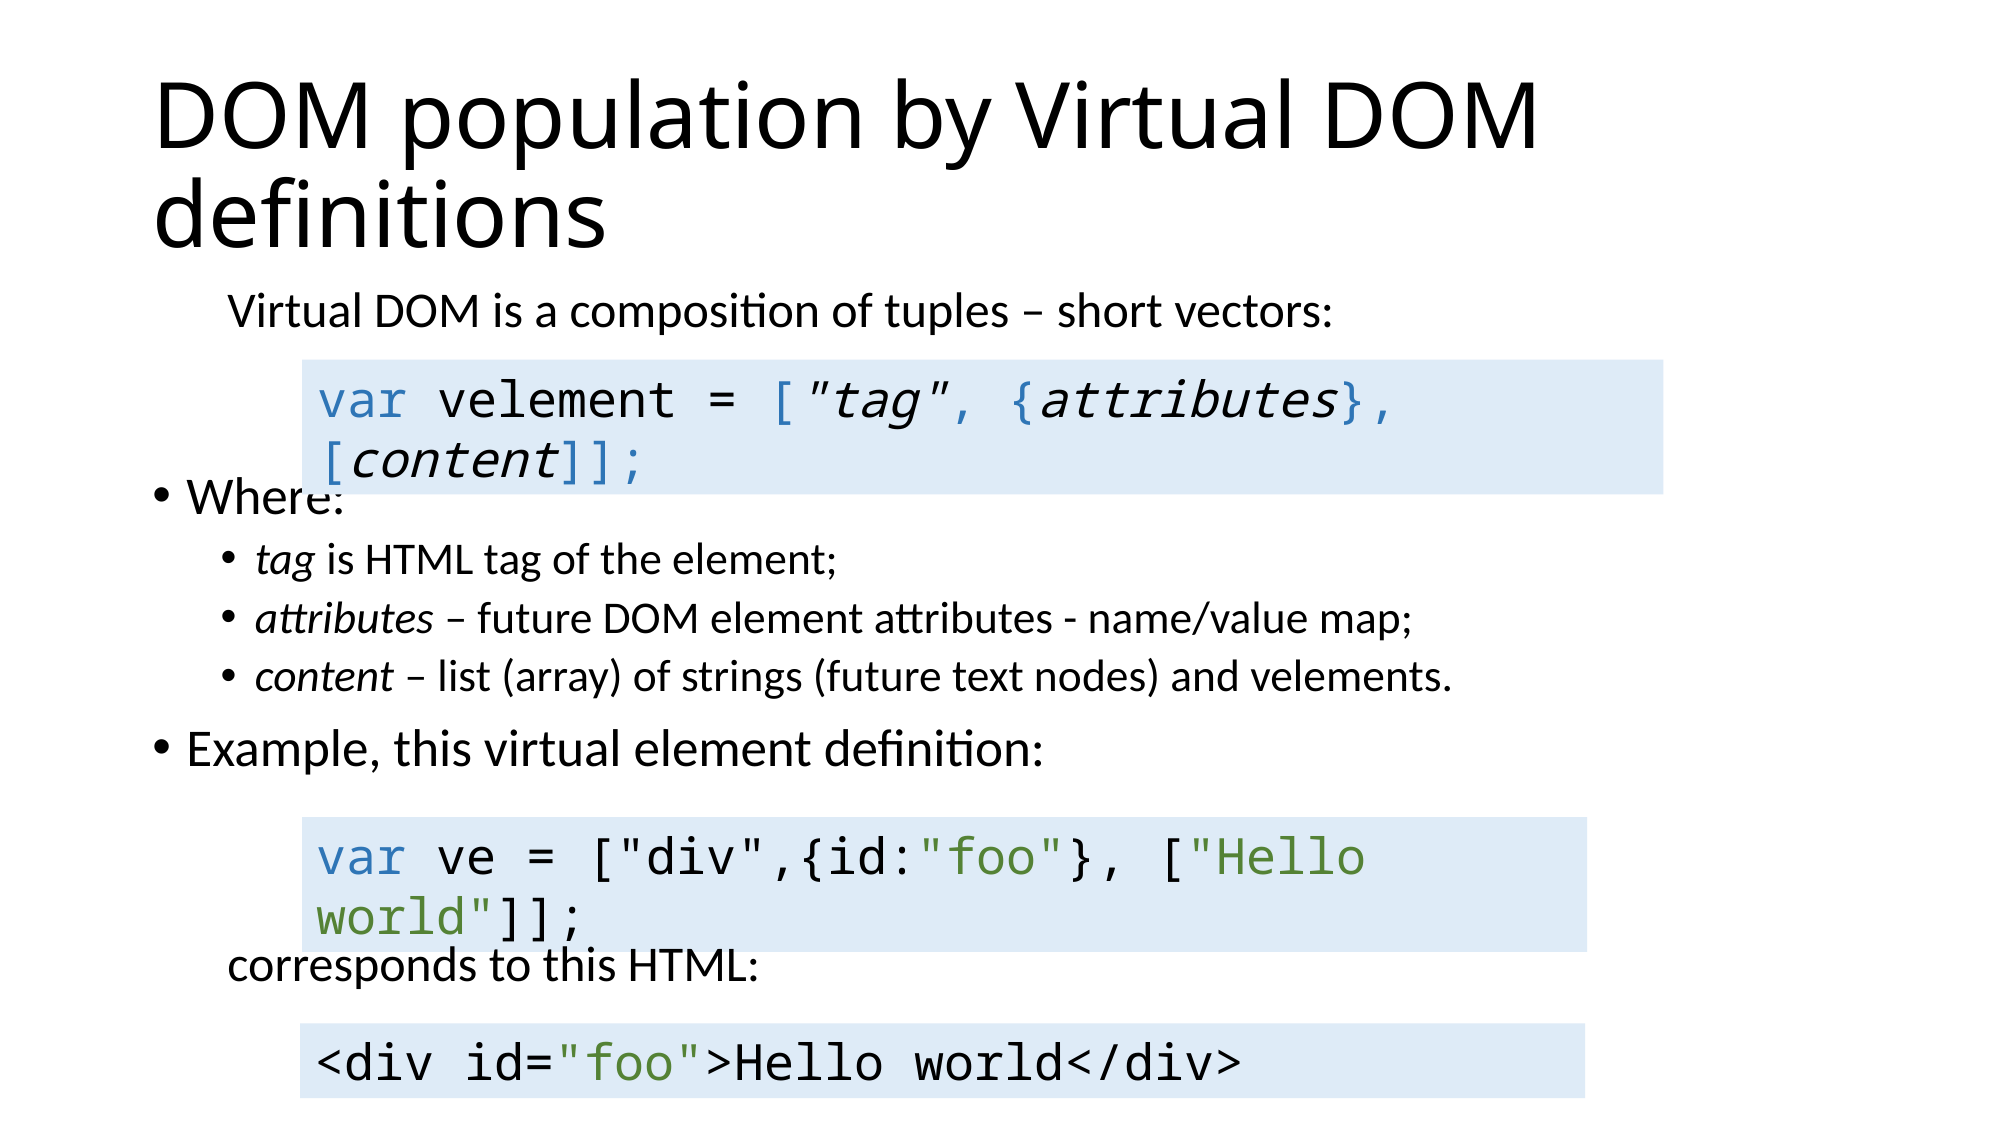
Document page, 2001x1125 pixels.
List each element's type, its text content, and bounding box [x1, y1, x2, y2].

text_box var ve = ["div",{id:"foo"}, ["Hello world"]]; [302, 817, 1588, 930]
text_box corresponds to this HTML: [137, 930, 1863, 1024]
text_box var velement = ["tag", {attributes}, [content]]; [302, 371, 1664, 495]
title DOM population by Virtual DOM definitions [137, 59, 1863, 277]
list Where: tag is HTML tag of the element; attributes – future DOM element attributes - name/value map; content – list (array) of strings (future text nodes) and velements. Example, this virtual element definition: [137, 461, 1863, 788]
text_box <div id="foo">Hello world</div> [300, 1024, 1586, 1099]
text_box Virtual DOM is a composition of tuples – short vectors: [137, 277, 1863, 371]
